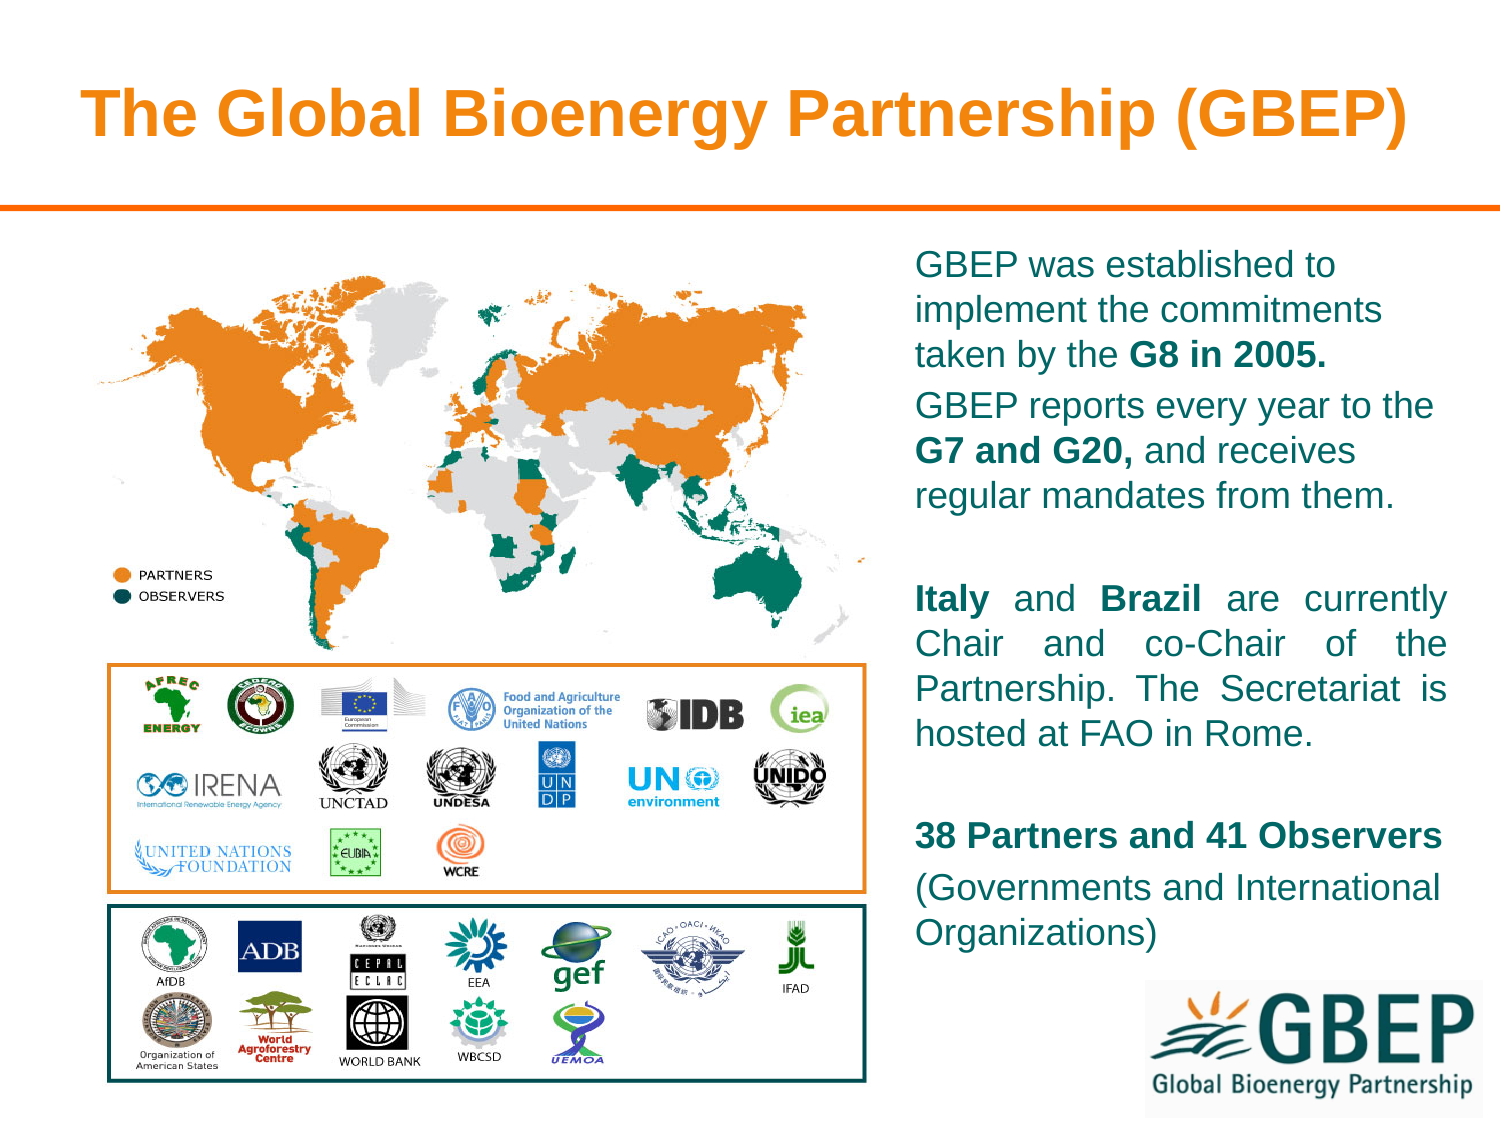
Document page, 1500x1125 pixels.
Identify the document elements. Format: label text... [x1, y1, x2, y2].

picture [74, 232, 901, 1125]
title The Global Bioenergy Partnership (GBEP) [0, 66, 1500, 233]
picture [1145, 980, 1483, 1118]
text_box GBEP was established to implement the commitments taken by the G8 in 2005. GBEP reports every year to the G7 and G20, and receives regular mandates from them. Italy and Brazil are currently Chair and co-Chair of the Partnership. The Secretariat is hosted at FAO in Rome. 38 Partners and 41 Observers (Governments and International Organizations) [901, 232, 1463, 960]
